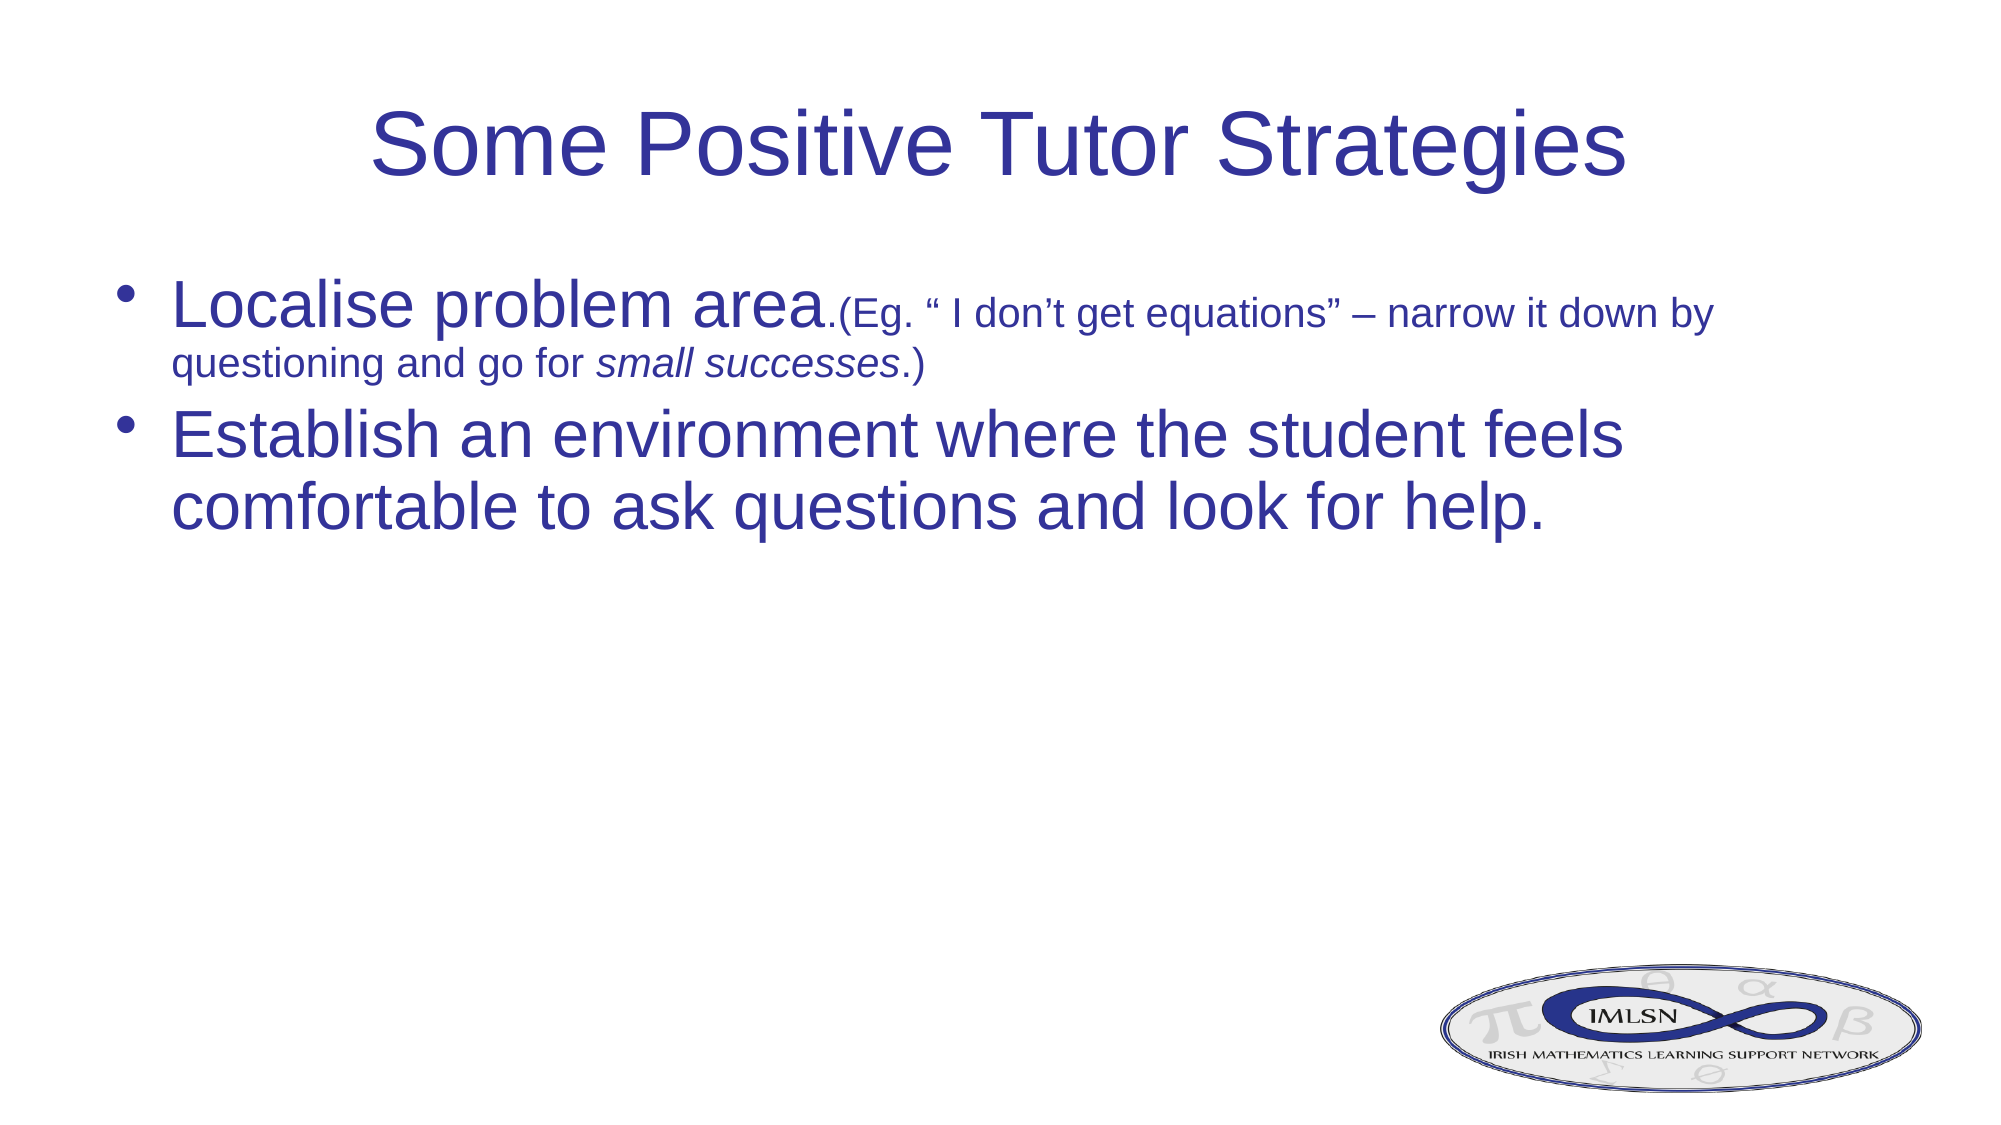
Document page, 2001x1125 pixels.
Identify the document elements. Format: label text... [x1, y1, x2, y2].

list Localise problem area.(Eg. “ I don’t get equations” – narrow it down by questioning and go for small successes.) Establish an environment where the student feels comfortable to ask questions and look for help. [99, 262, 1900, 1005]
picture [1440, 964, 1922, 1093]
title Some Positive Tutor Strategies [99, 45, 1900, 233]
